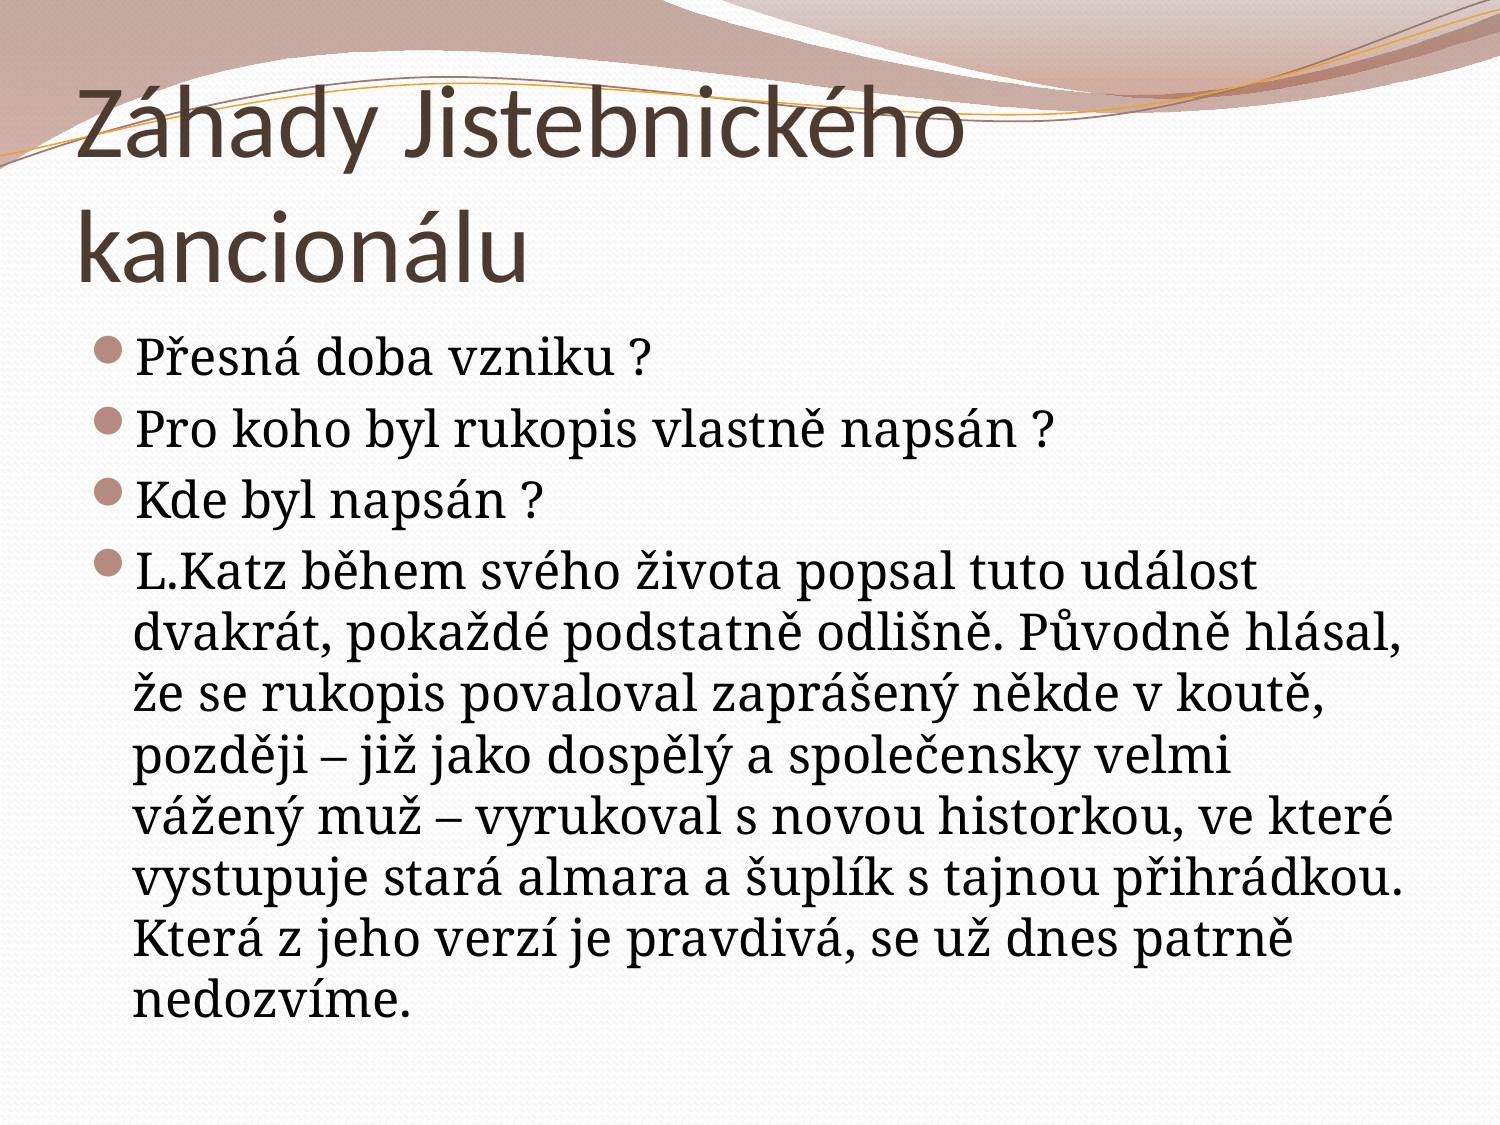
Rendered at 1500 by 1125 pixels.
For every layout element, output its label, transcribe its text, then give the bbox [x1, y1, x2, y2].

title Záhady Jistebnického kancionálu [74, 115, 1426, 304]
list Přesná doba vzniku ? Pro koho byl rukopis vlastně napsán ? Kde byl napsán ? L.Katz během svého života popsal tuto událost dvakrát, pokaždé podstatně odlišně. Původně hlásal, že se rukopis povaloval zaprášený někde v koutě, později – již jako dospělý a společensky velmi vážený muž – vyrukoval s novou historkou, ve které vystupuje stará almara a šuplík s tajnou přihrádkou. Která z jeho verzí je pravdivá, se už dnes patrně nedozvíme. [74, 317, 1426, 1038]
